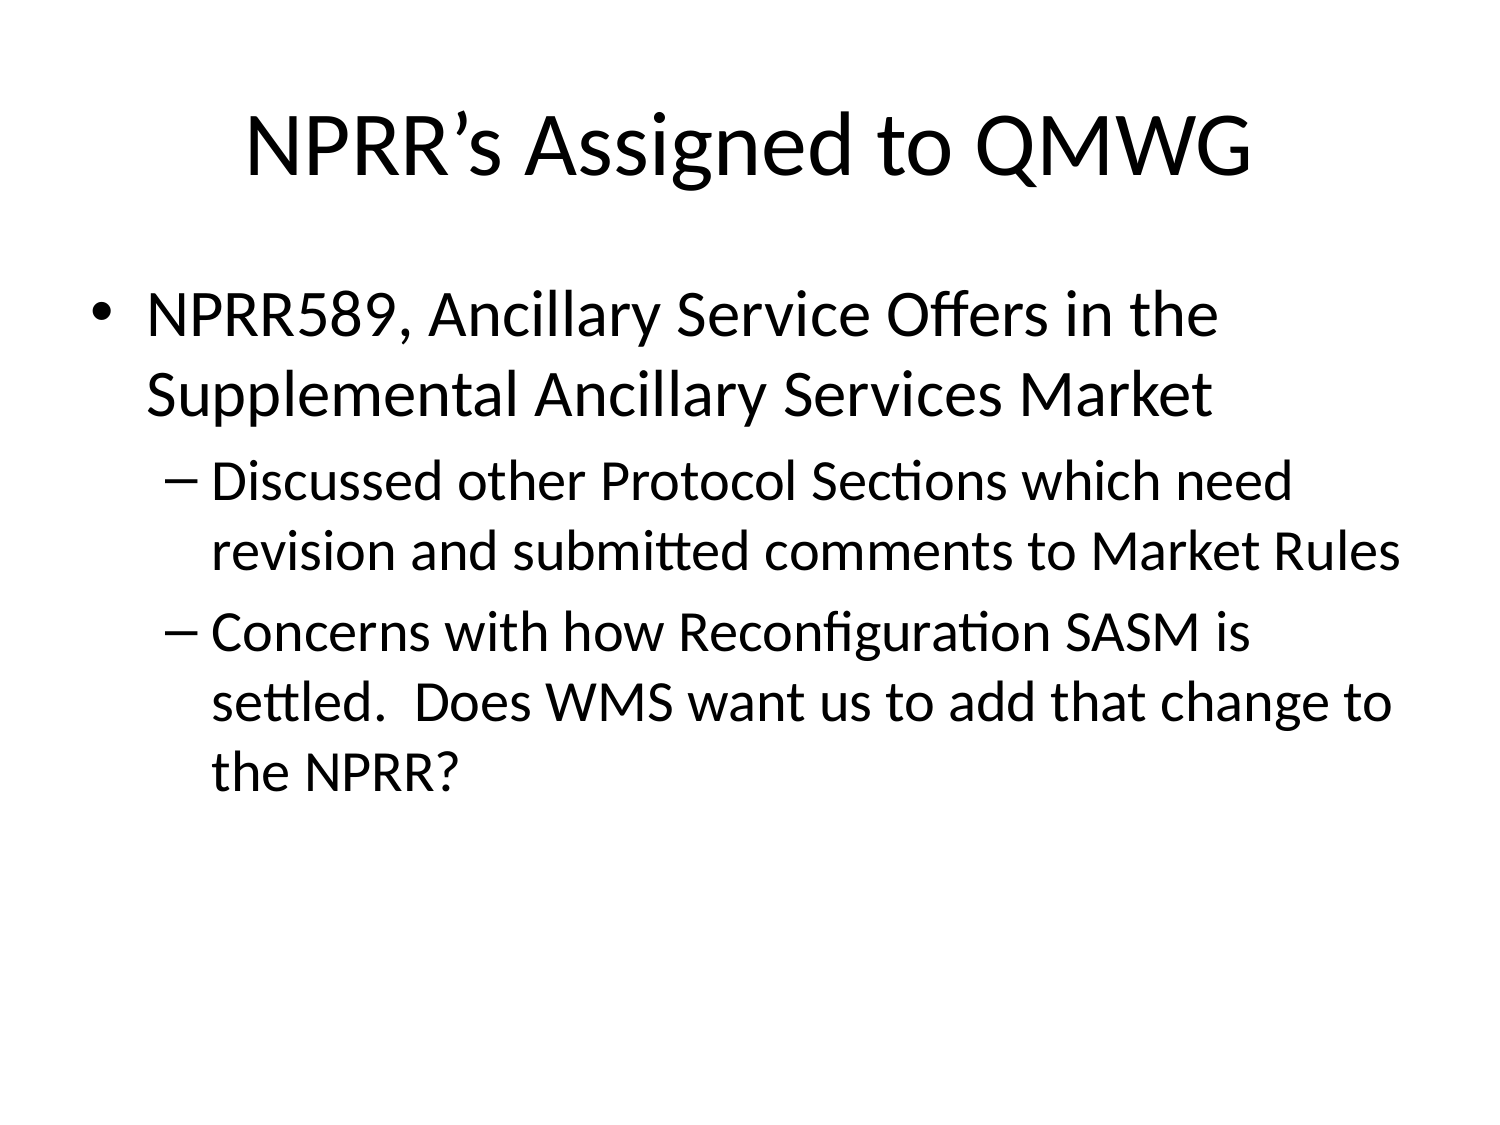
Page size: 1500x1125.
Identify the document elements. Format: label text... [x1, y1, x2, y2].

title NPRR’s Assigned to QMWG [75, 45, 1425, 233]
list NPRR589, Ancillary Service Offers in the Supplemental Ancillary Services Market Discussed other Protocol Sections which need revision and submitted comments to Market Rules Concerns with how Reconfiguration SASM is settled. Does WMS want us to add that change to the NPRR? [75, 262, 1425, 1005]
